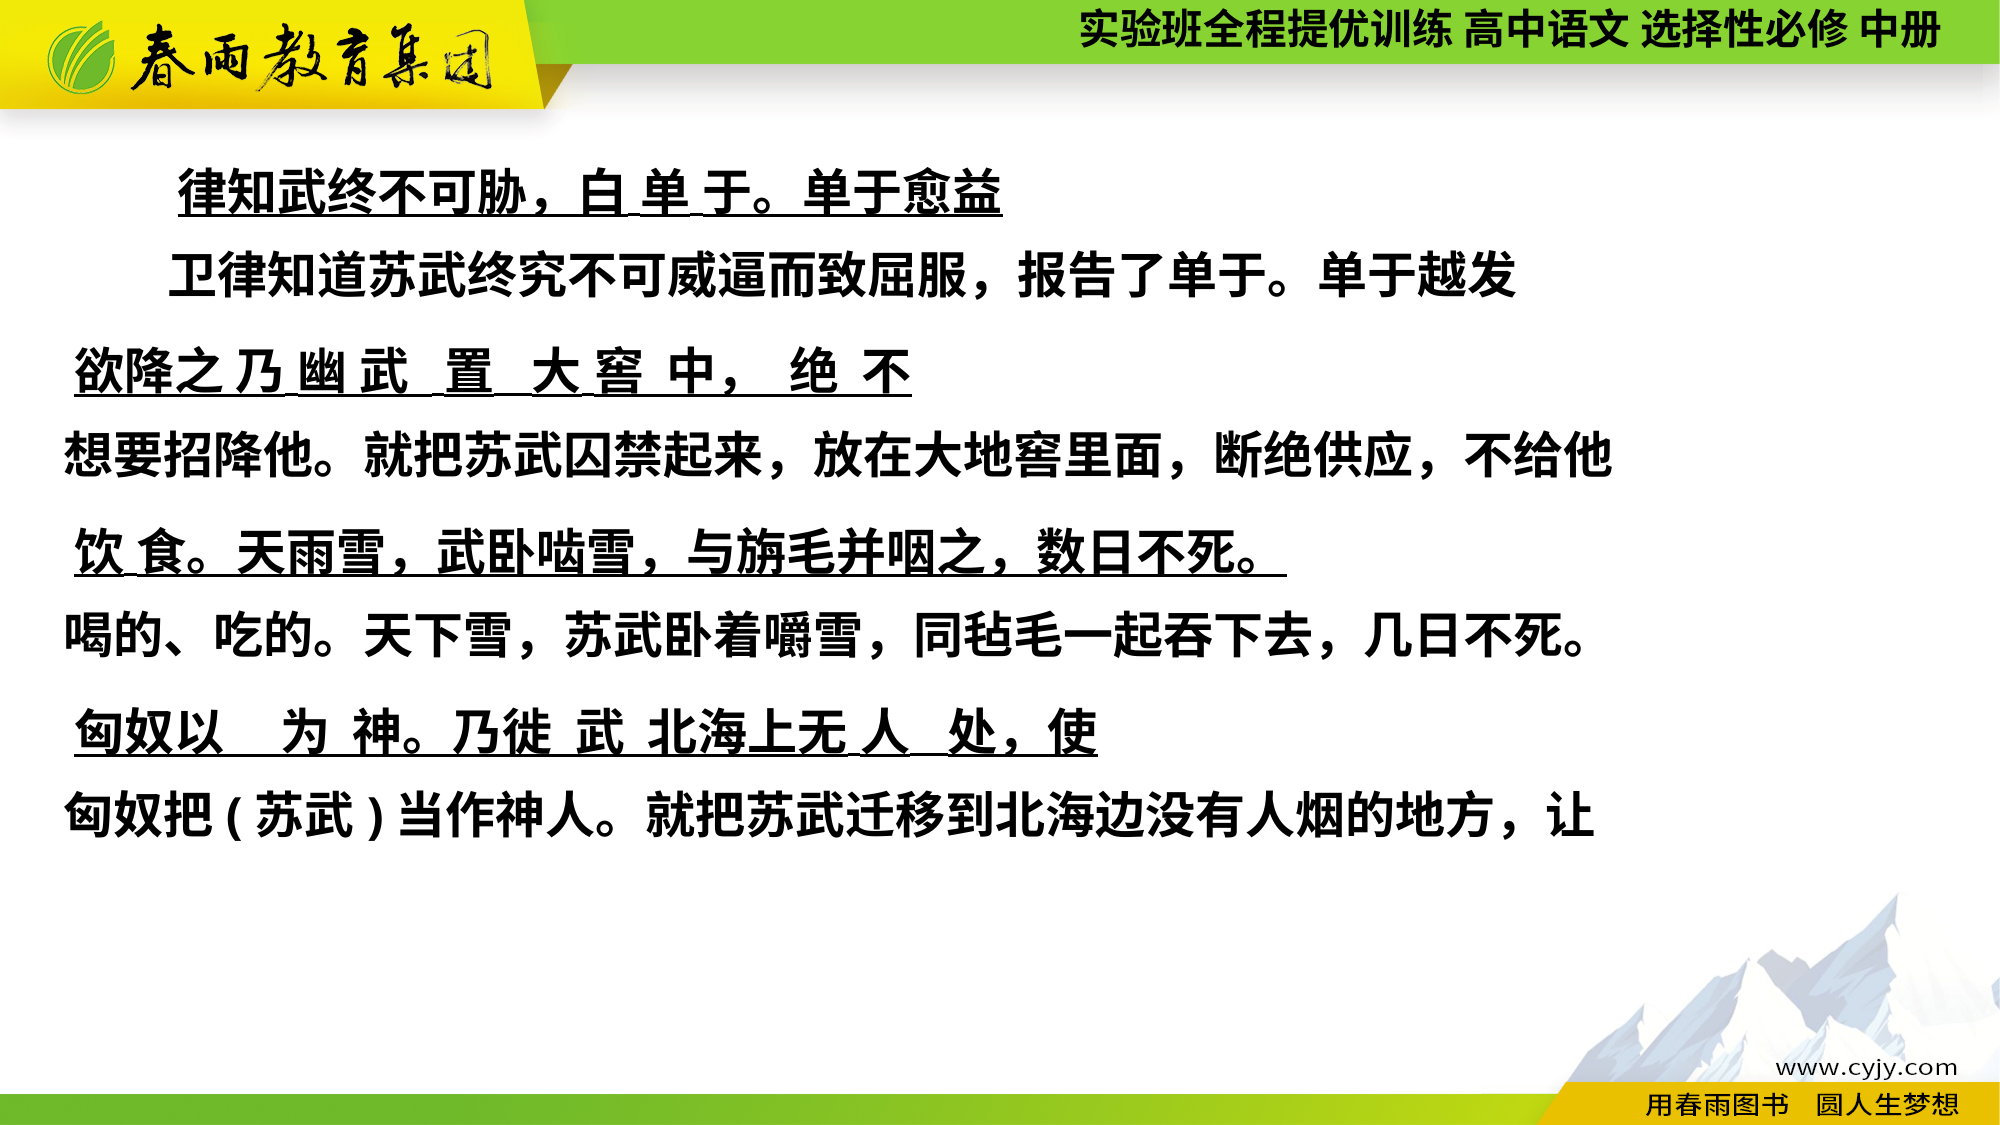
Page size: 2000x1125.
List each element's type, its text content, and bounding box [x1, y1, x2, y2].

text_box 卫律知道苏武终究不可威逼而致屈服，报告了单于。单于越发 想要招降他。就把苏武囚禁起来，放在大地窖里面，断绝供应，不给他 喝的、吃的。天下雪，苏武卧着嚼雪，同毡毛一起吞下去，几日不死。 匈奴把(苏武)当作神人。就把苏武迁移到北海边没有人烟的地方，让 [48, 206, 1933, 852]
picture [0, 0, 2000, 1125]
